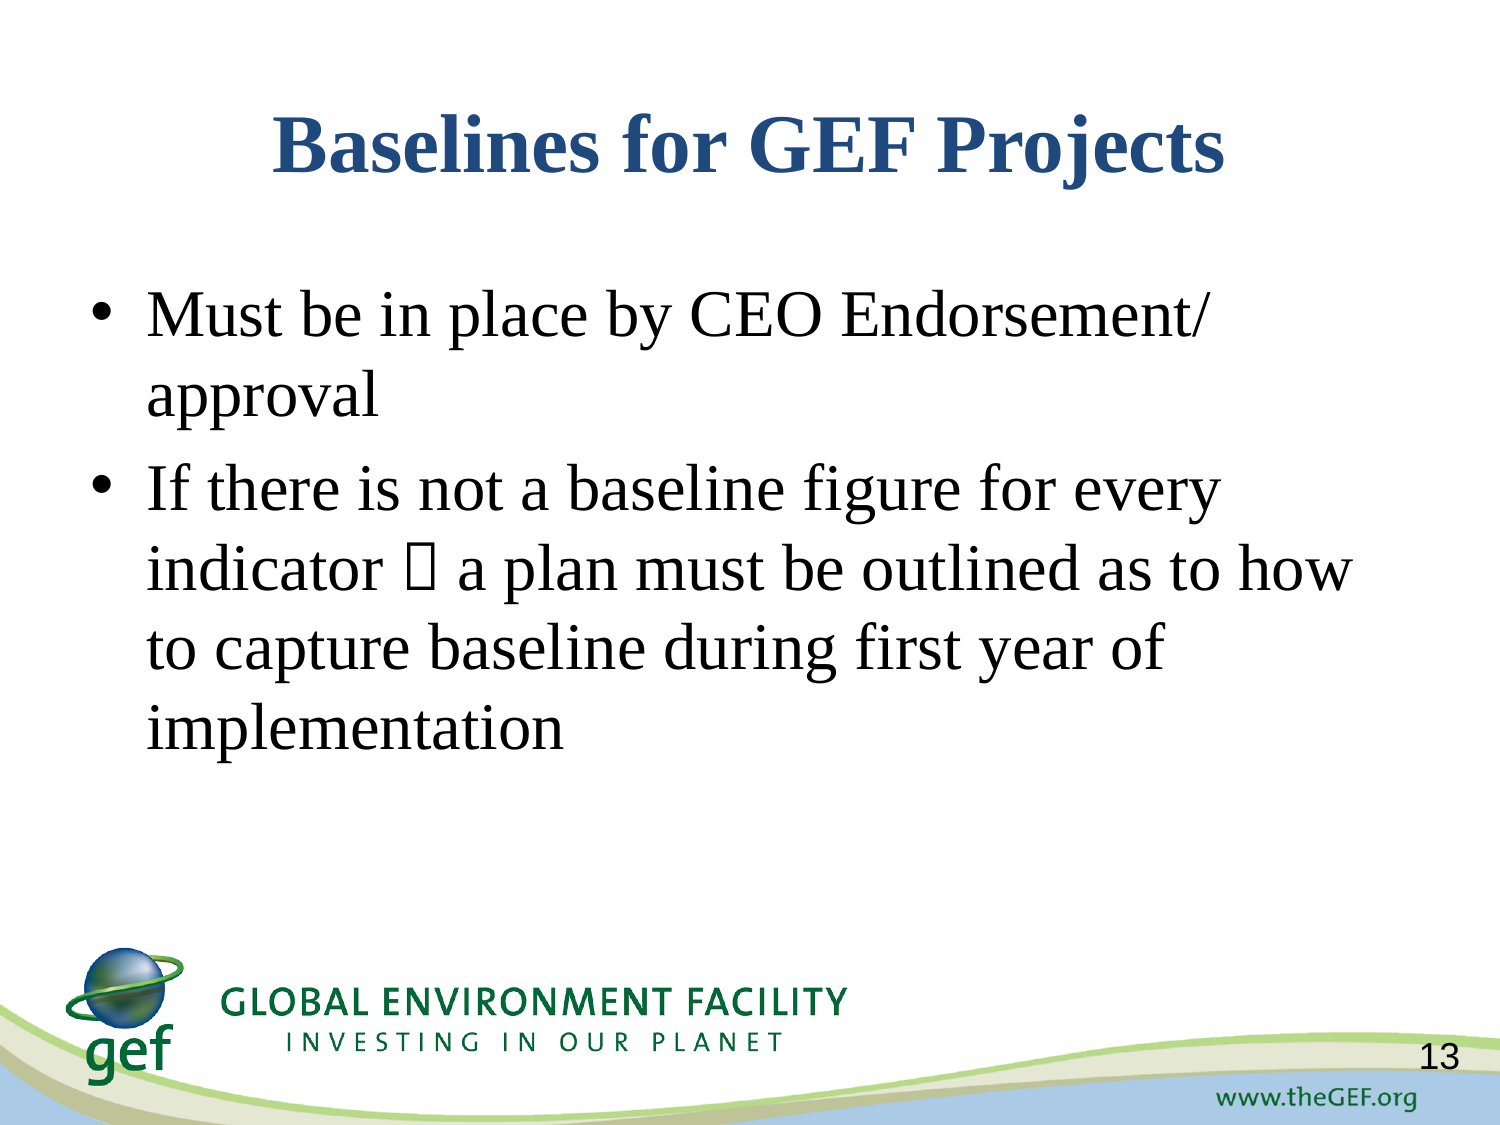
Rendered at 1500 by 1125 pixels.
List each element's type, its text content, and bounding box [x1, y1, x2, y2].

picture [0, 920, 1500, 1125]
slide_number 13 [1387, 1012, 1500, 1095]
title Baselines for GEF Projects [74, 44, 1426, 233]
list Must be in place by CEO Endorsement/ approval If there is not a baseline figure for every indicator  a plan must be outlined as to how to capture baseline during first year of implementation [74, 262, 1426, 1006]
